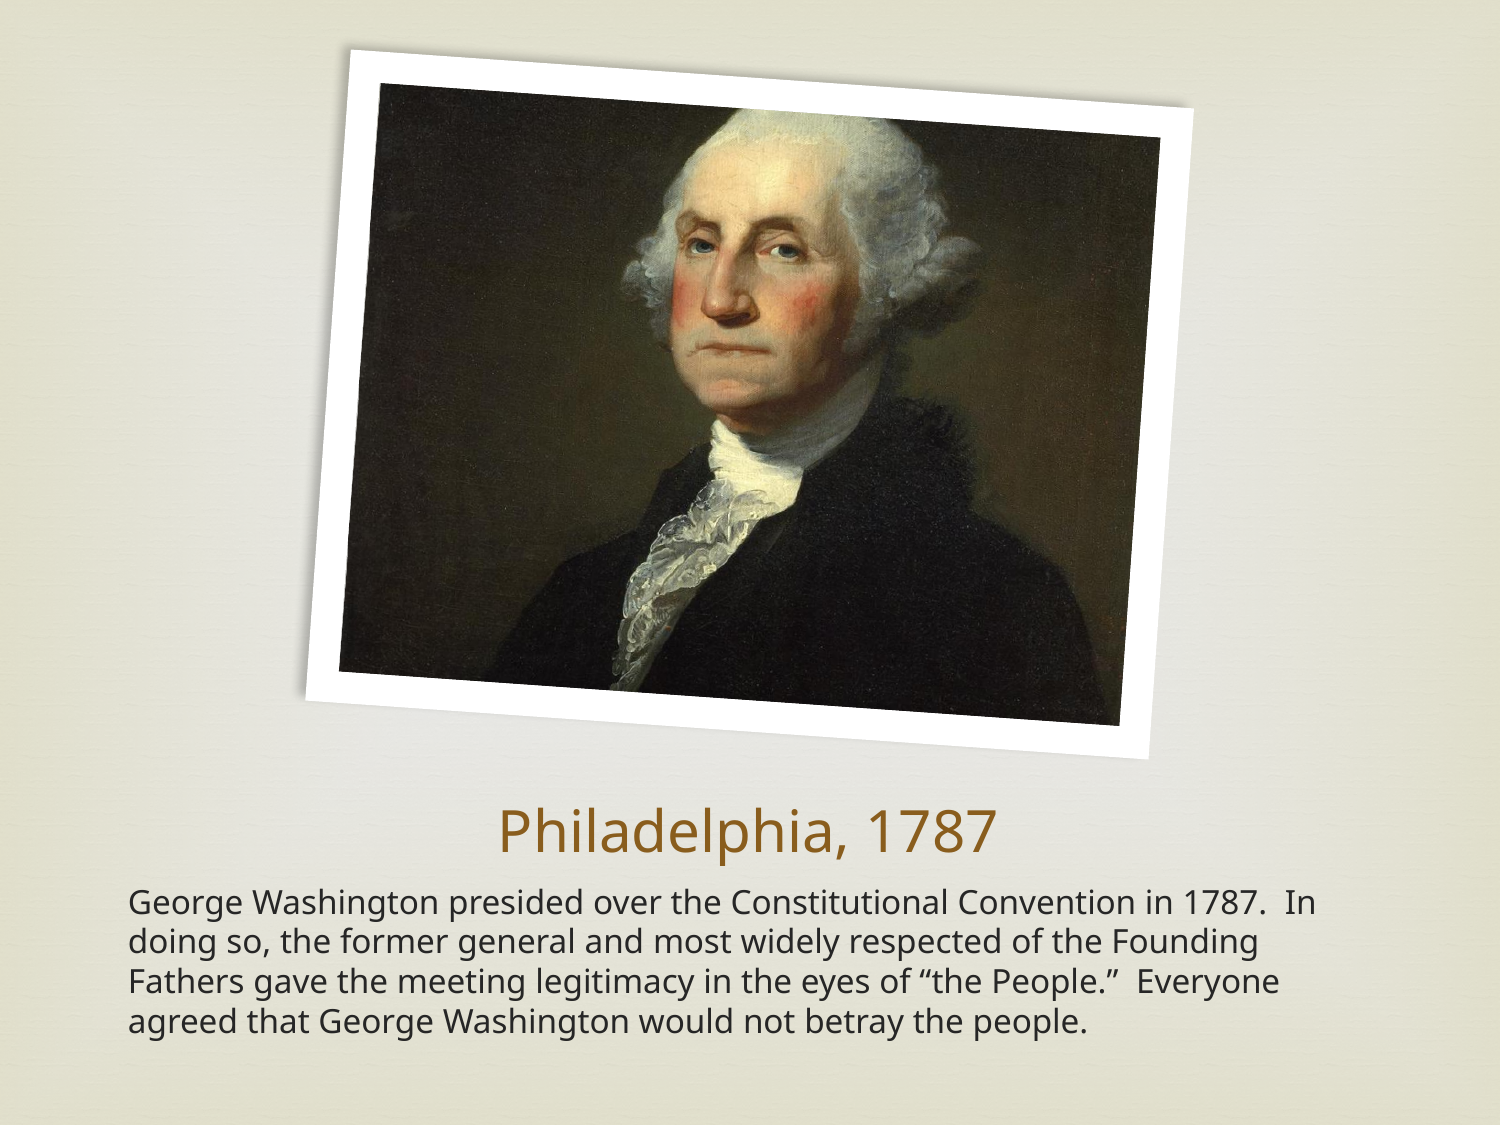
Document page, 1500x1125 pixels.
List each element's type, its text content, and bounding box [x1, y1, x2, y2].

picture [340, 84, 1160, 726]
title Philadelphia, 1787 [111, 765, 1386, 872]
list George Washington presided over the Constitutional Convention in 1787. In doing so, the former general and most widely respected of the Founding Fathers gave the meeting legitimacy in the eyes of “the People.” Everyone agreed that George Washington would not betray the people. [112, 873, 1386, 1063]
